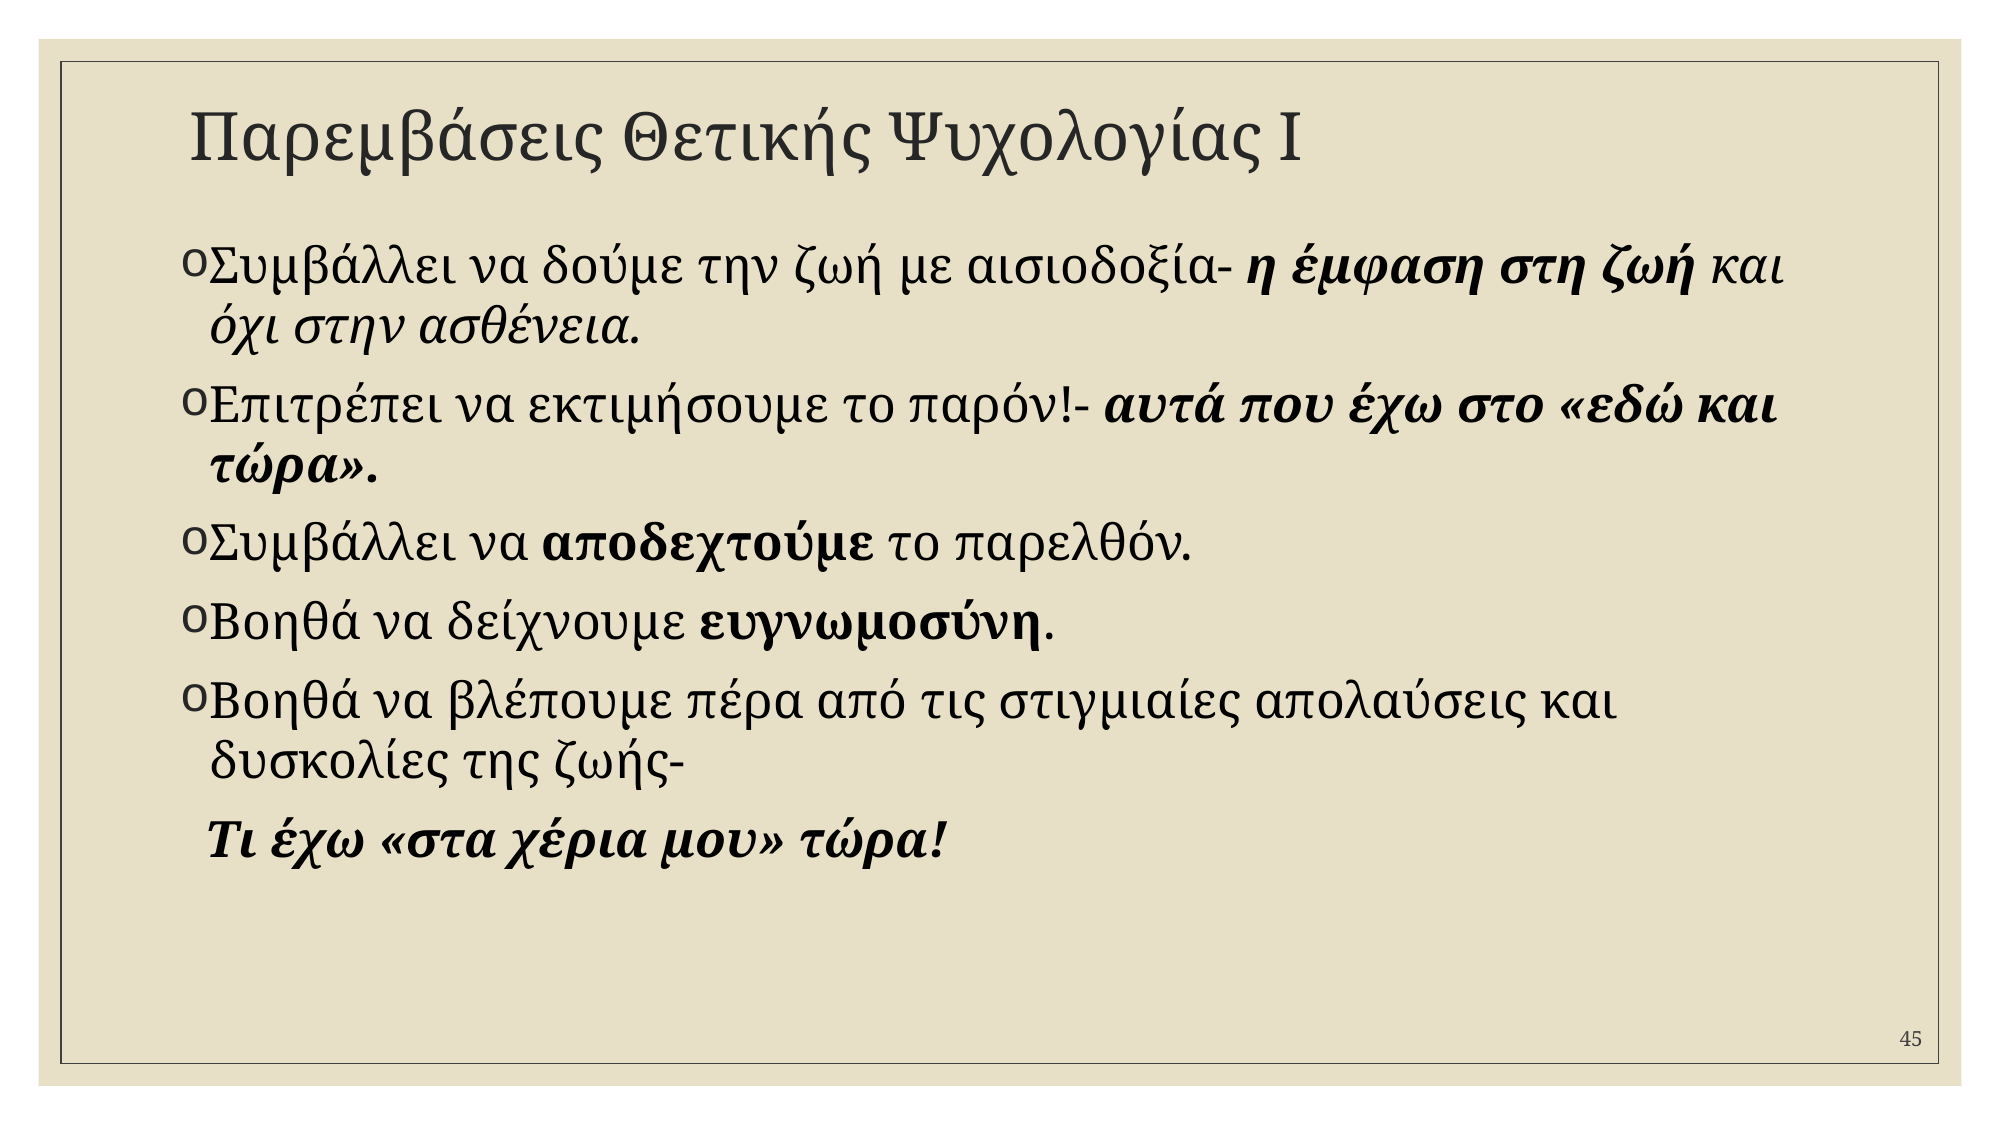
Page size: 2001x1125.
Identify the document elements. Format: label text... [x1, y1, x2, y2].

list Συμβάλλει να δούμε την ζωή με αισιοδοξία- η έμφαση στη ζωή και όχι στην ασθένεια. Επιτρέπει να εκτιμήσουμε το παρόν!- αυτά που έχω στο «εδώ και τώρα». Συμβάλλει να αποδεχτούμε το παρελθόν. Βοηθά να δείχνουμε ευγνωμοσύνη. Βοηθά να βλέπουμε πέρα από τις στιγμιαίες απολαύσεις και δυσκολίες της ζωής- Τι έχω «στα χέρια μου» τώρα! [164, 225, 1847, 976]
slide_number 45 [1697, 1019, 1938, 1062]
title Παρεμβάσεις Θετικής Ψυχολογίας Ι [174, 81, 1825, 196]
